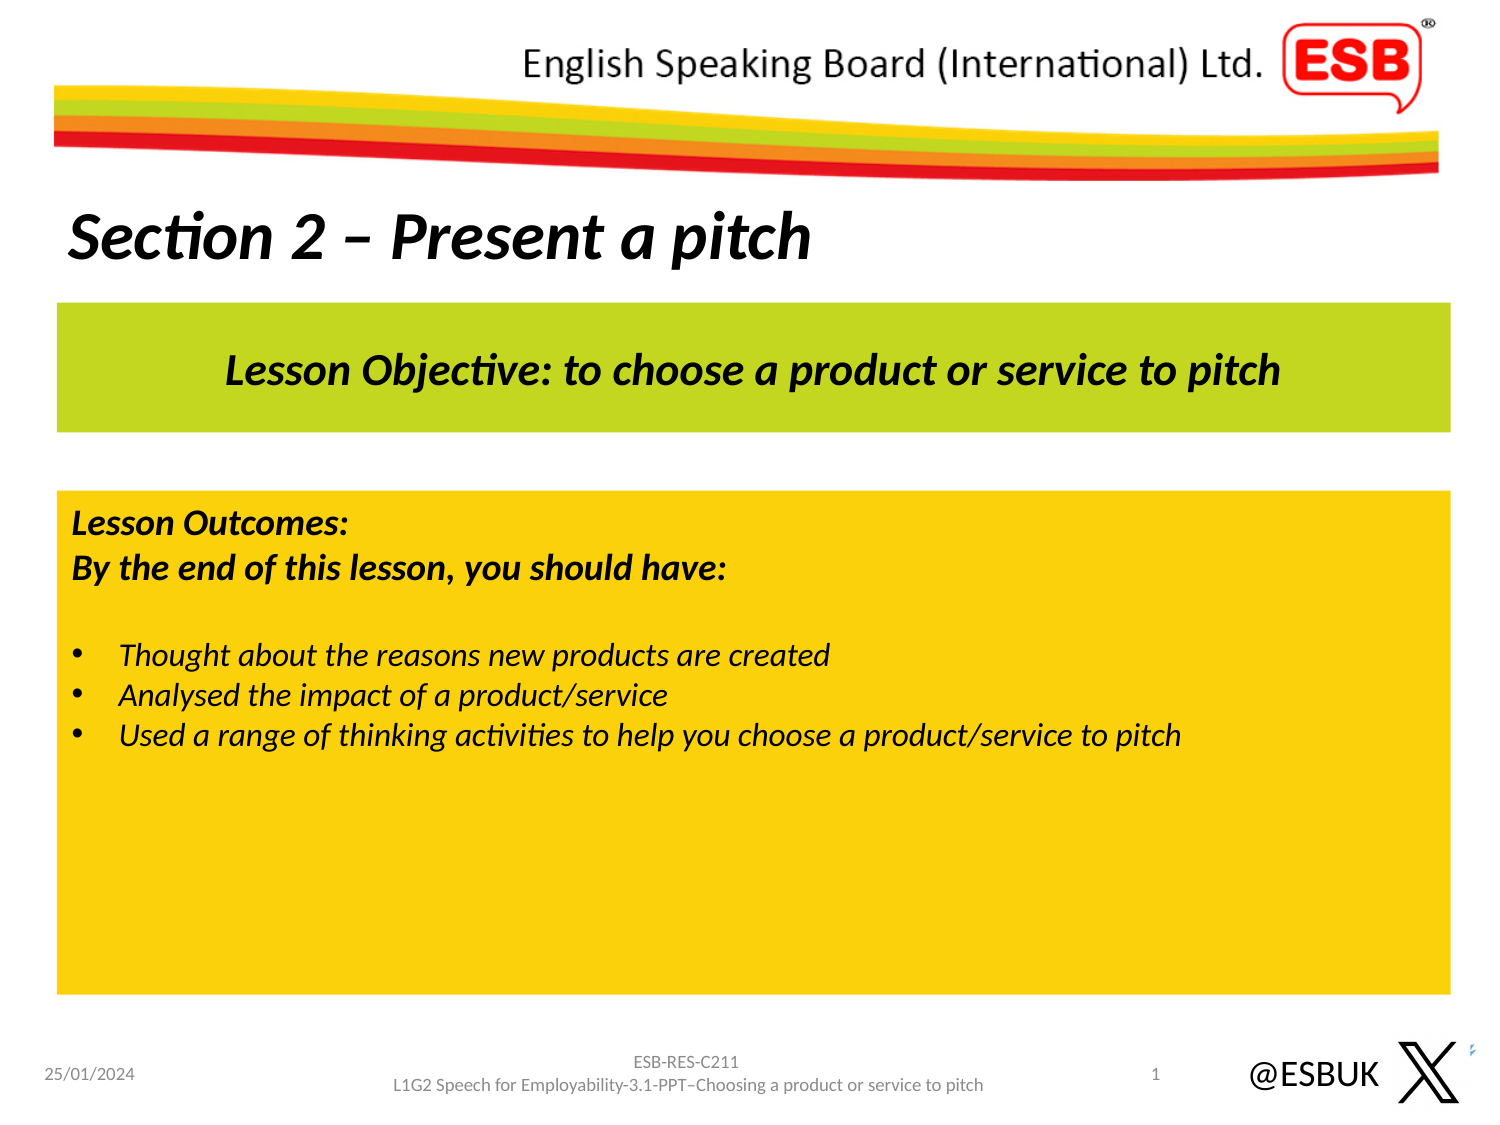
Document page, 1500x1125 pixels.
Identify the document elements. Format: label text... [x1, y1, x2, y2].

slide_number 1 [930, 1042, 1176, 1103]
picture [1390, 1029, 1476, 1116]
footer ESB-RES-C211 L1G2 Speech for Employability-3.1-PPT–Choosing a product or service to pitch [366, 1042, 930, 1103]
text_box Lesson Objective: to choose a product or service to pitch [56, 302, 1452, 433]
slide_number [29, 1042, 366, 1103]
text_box Section 2 – Present a pitch [53, 172, 1347, 303]
picture [0, 0, 1500, 189]
text_box Lesson Outcomes: By the end of this lesson, you should have: Thought about the reasons new products are created Analysed the impact of a product/service Used a range of thinking activities to help you choose a product/service to pitch [56, 490, 1452, 996]
